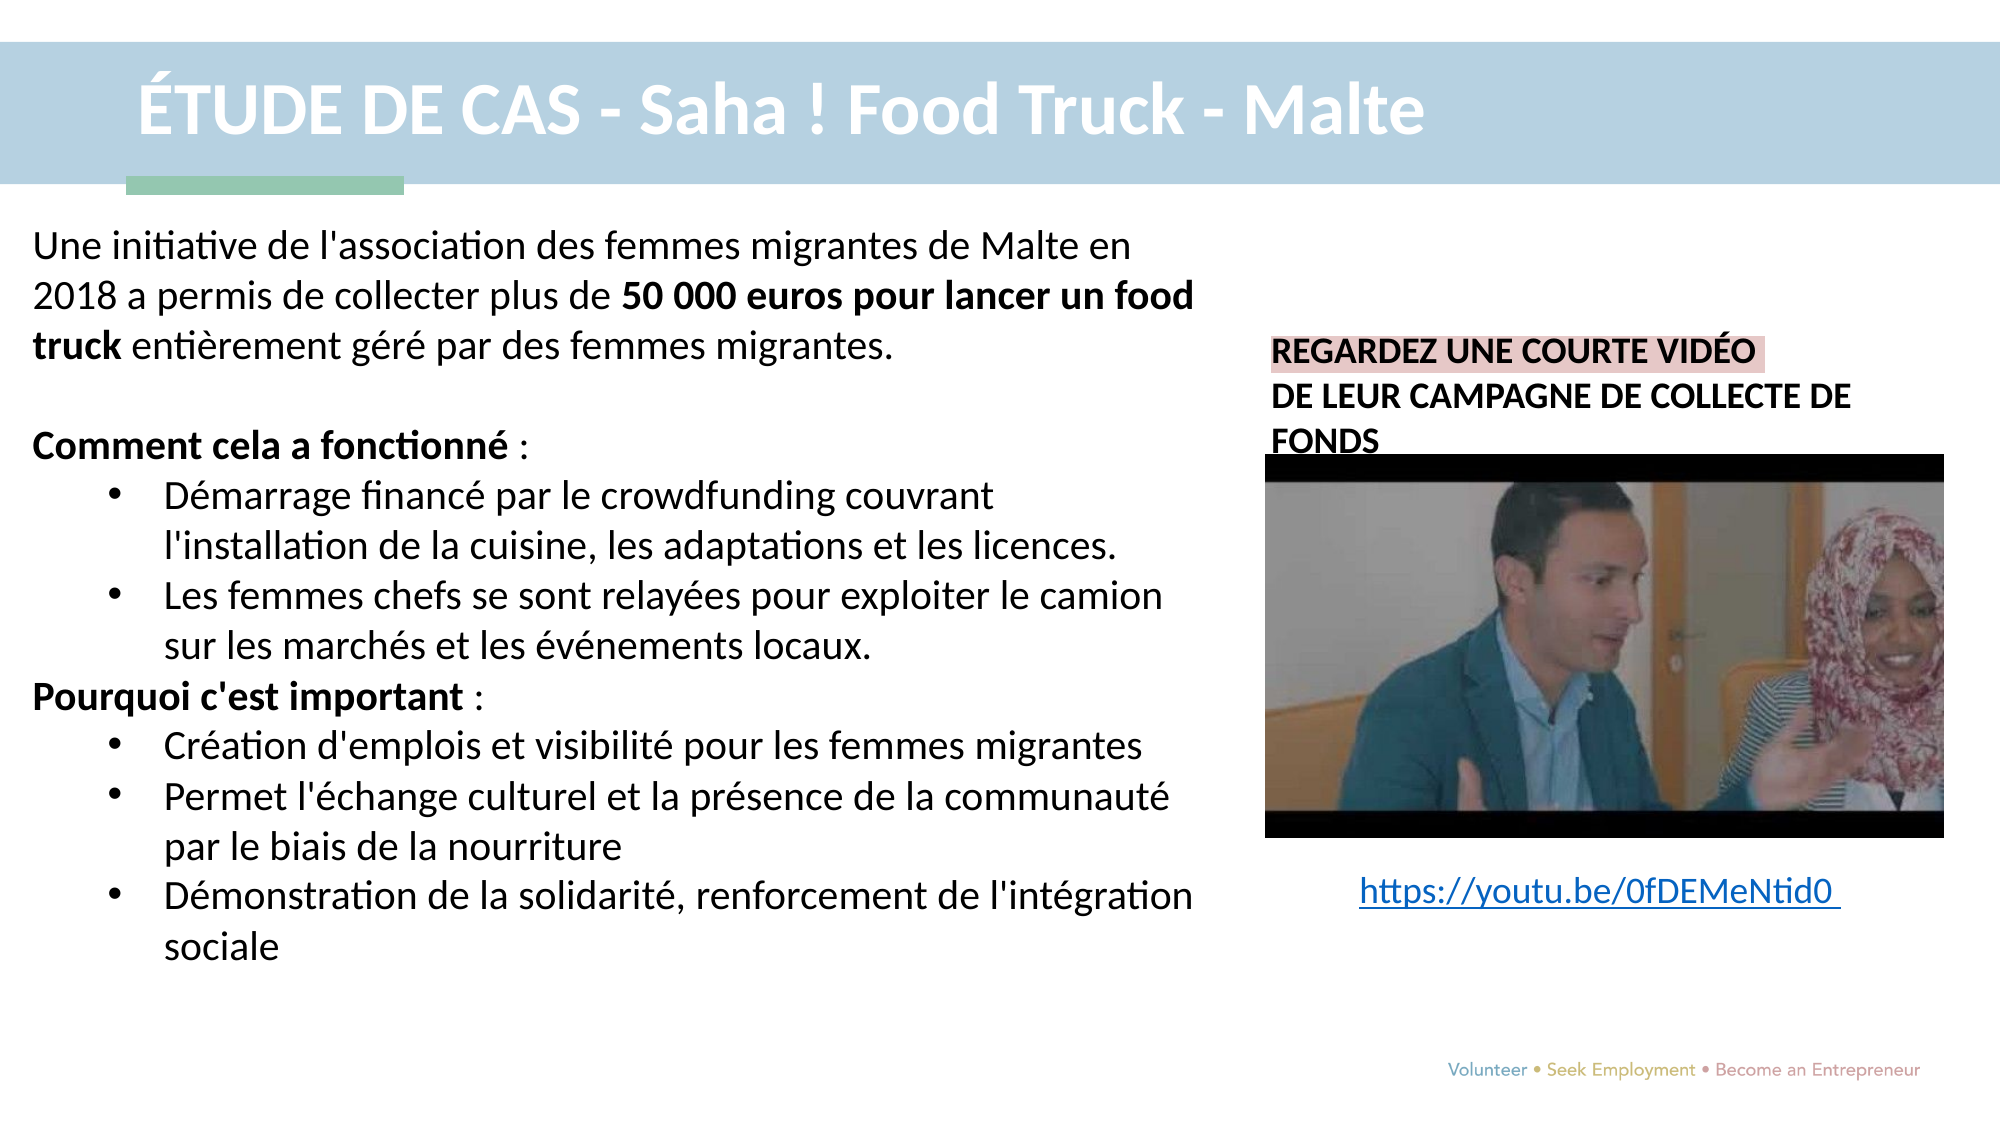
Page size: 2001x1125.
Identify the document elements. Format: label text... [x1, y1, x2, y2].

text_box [1264, 454, 1945, 839]
text_box https://youtu.be/0fDEMeNtid0 [1344, 859, 2000, 919]
text_box REGARDEZ UNE COURTE VIDÉO DE LEUR CAMPAGNE DE COLLECTE DE FONDS [1256, 318, 1937, 469]
text_box Une initiative de l'association des femmes migrantes de Malte en 2018 a permis de collecter plus de 50 000 euros pour lancer un food truck entièrement géré par des femmes migrantes. Comment cela a fonctionné : Démarrage financé par le crowdfunding couvrant l'installation de la cuisine, les adaptations et les licences. Les femmes chefs se sont relayées pour exploiter le camion sur les marchés et les événements locaux. Pourquoi c'est important : Création d'emplois et visibilité pour les femmes migrantes Permet l'échange culturel et la présence de la communauté par le biais de la nourriture Démonstration de la solidarité, renforcement de l'intégration sociale [18, 210, 1221, 1026]
list ÉTUDE DE CAS - Saha ! Food Truck - Malte [123, 51, 1913, 170]
picture [1418, 1046, 1971, 1103]
